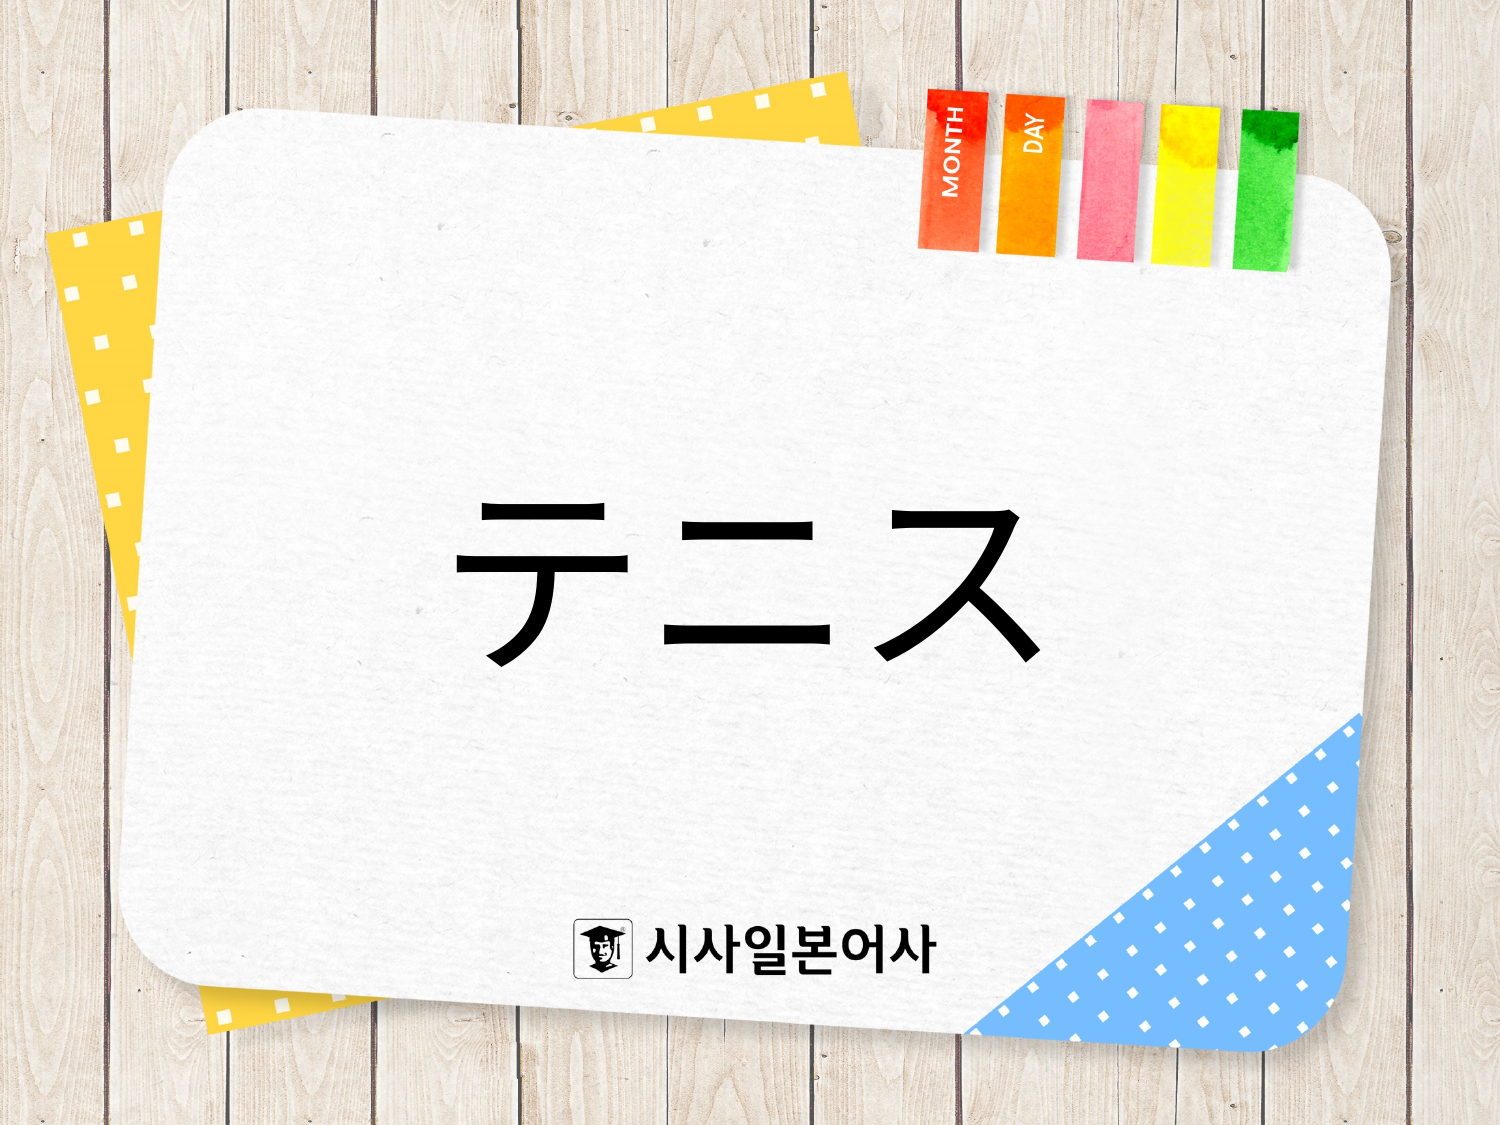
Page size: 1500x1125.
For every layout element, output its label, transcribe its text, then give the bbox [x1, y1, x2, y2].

title テニス [75, 338, 1425, 811]
picture [0, 0, 1500, 1125]
